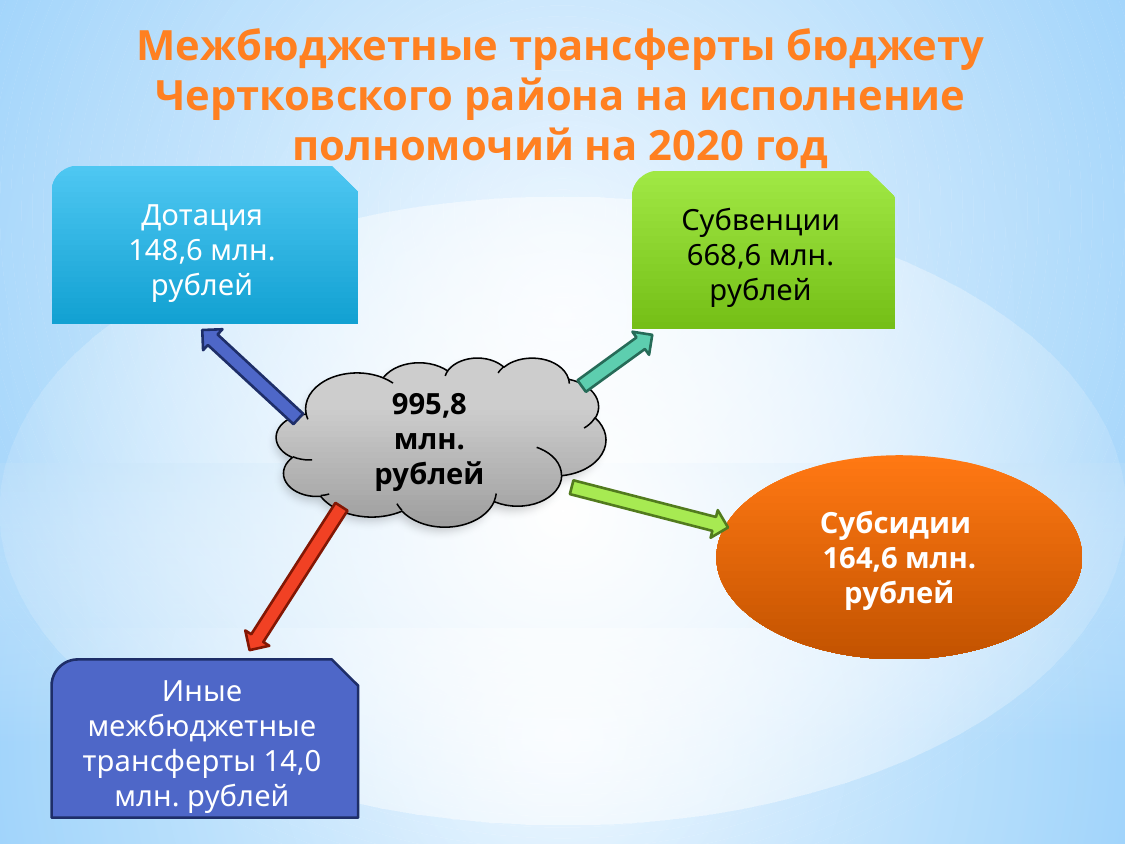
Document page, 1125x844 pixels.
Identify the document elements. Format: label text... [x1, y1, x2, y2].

text_box [200, 327, 305, 426]
text_box Иные межбюджетные трансферты 14,0 млн. рублей [50, 658, 360, 819]
text_box Дотация 148,6 млн. рублей [51, 165, 359, 325]
text_box 995,8 млн. рублей [275, 357, 607, 528]
text_box [243, 501, 349, 652]
text_box Межбюджетные трансферты бюджету Чертковского района на исполнение полномочий на 2020 год [6, 11, 1115, 176]
text_box Субсидии 164,6 млн. рублей [716, 455, 1083, 660]
text_box Субвенции 668,6 млн. рублей [632, 170, 895, 330]
text_box [576, 330, 654, 393]
text_box [568, 479, 730, 539]
